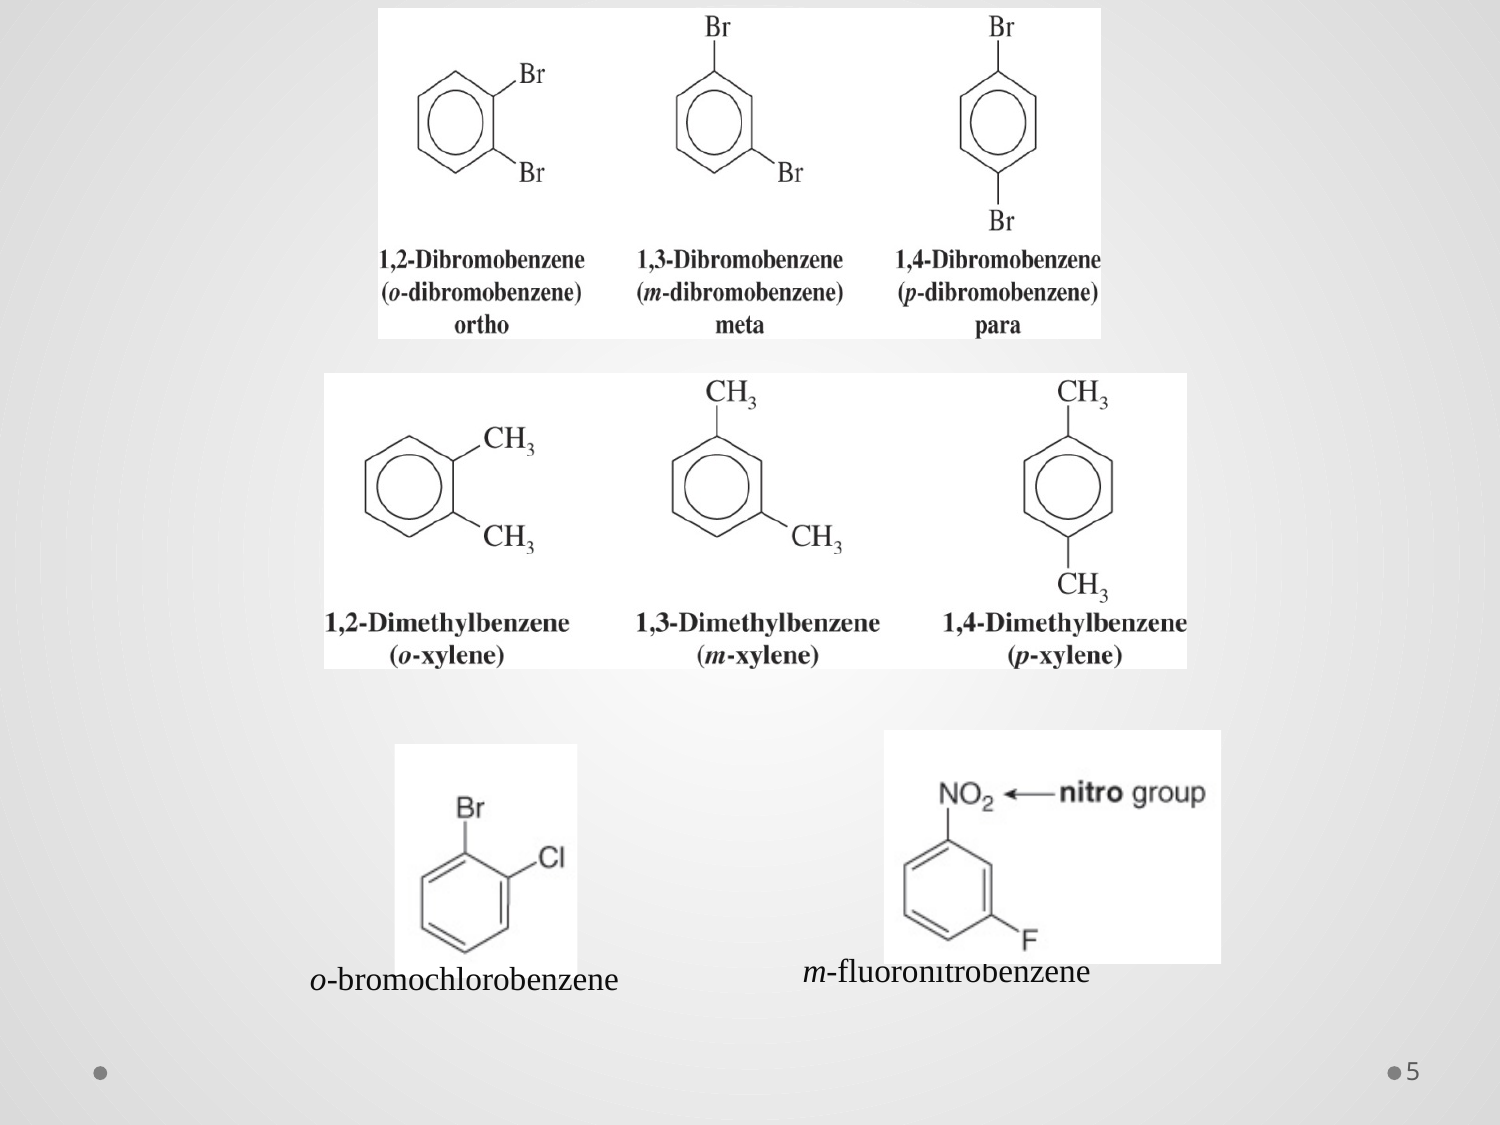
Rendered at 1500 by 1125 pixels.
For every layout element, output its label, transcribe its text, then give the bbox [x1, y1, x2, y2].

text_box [785, 729, 1222, 998]
slide_number 5 [1401, 1042, 1494, 1103]
picture [378, 8, 1101, 340]
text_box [288, 743, 641, 1006]
picture [324, 373, 1188, 669]
